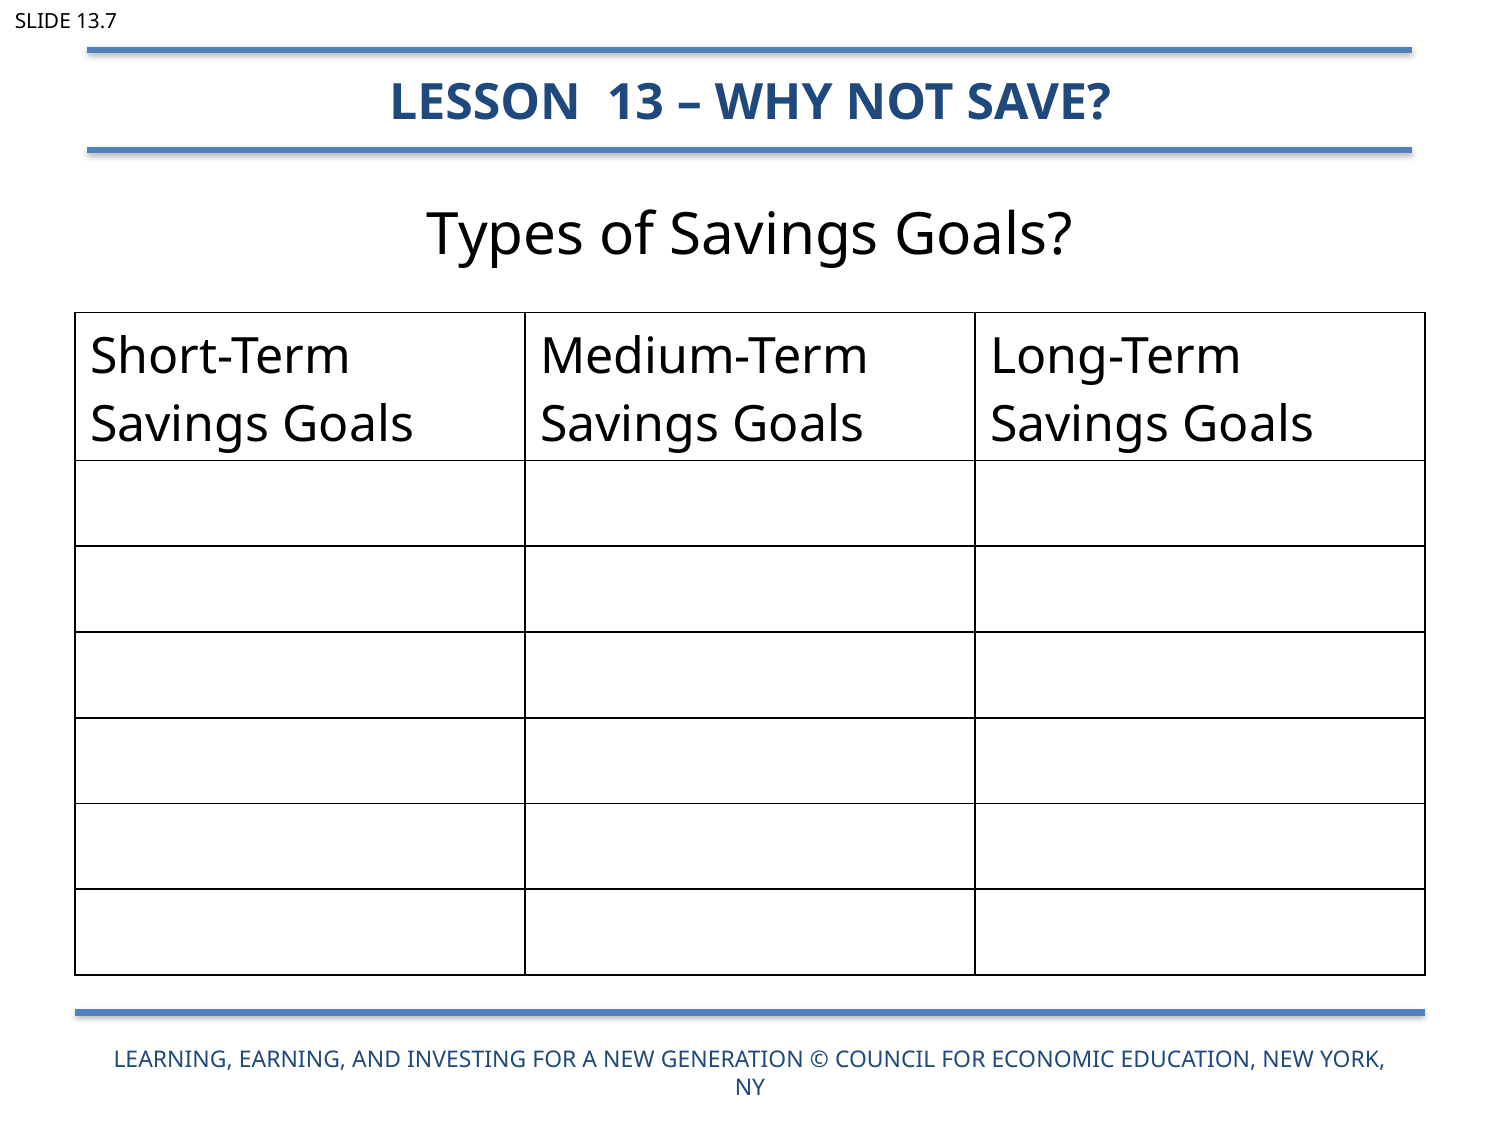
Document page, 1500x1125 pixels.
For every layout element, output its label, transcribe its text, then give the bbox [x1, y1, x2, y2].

table_cell [526, 547, 974, 631]
table_header Medium-Term Savings Goals [526, 313, 974, 460]
table_cell [76, 461, 524, 545]
table_cell [976, 547, 1424, 631]
table_cell [526, 804, 974, 888]
table_cell [76, 547, 524, 631]
title Types of Savings Goals? [75, 137, 1425, 312]
table_cell [976, 890, 1424, 974]
table_cell [976, 633, 1424, 717]
table_header Long-Term Savings Goals [976, 313, 1424, 460]
table_cell [76, 633, 524, 717]
table_cell [76, 719, 524, 803]
table_cell [526, 719, 974, 803]
table_cell [526, 633, 974, 717]
text_box Slide 13.7 [0, 0, 213, 40]
table_cell [76, 804, 524, 888]
table_cell [76, 890, 524, 974]
text_box Lesson 13 – Why Not Save? [125, 62, 1375, 138]
table_cell [976, 804, 1424, 888]
table_cell [976, 461, 1424, 545]
table_cell [976, 719, 1424, 803]
table_header Short-Term Savings Goals [76, 313, 524, 460]
table_cell [526, 890, 974, 974]
table_cell [526, 461, 974, 545]
